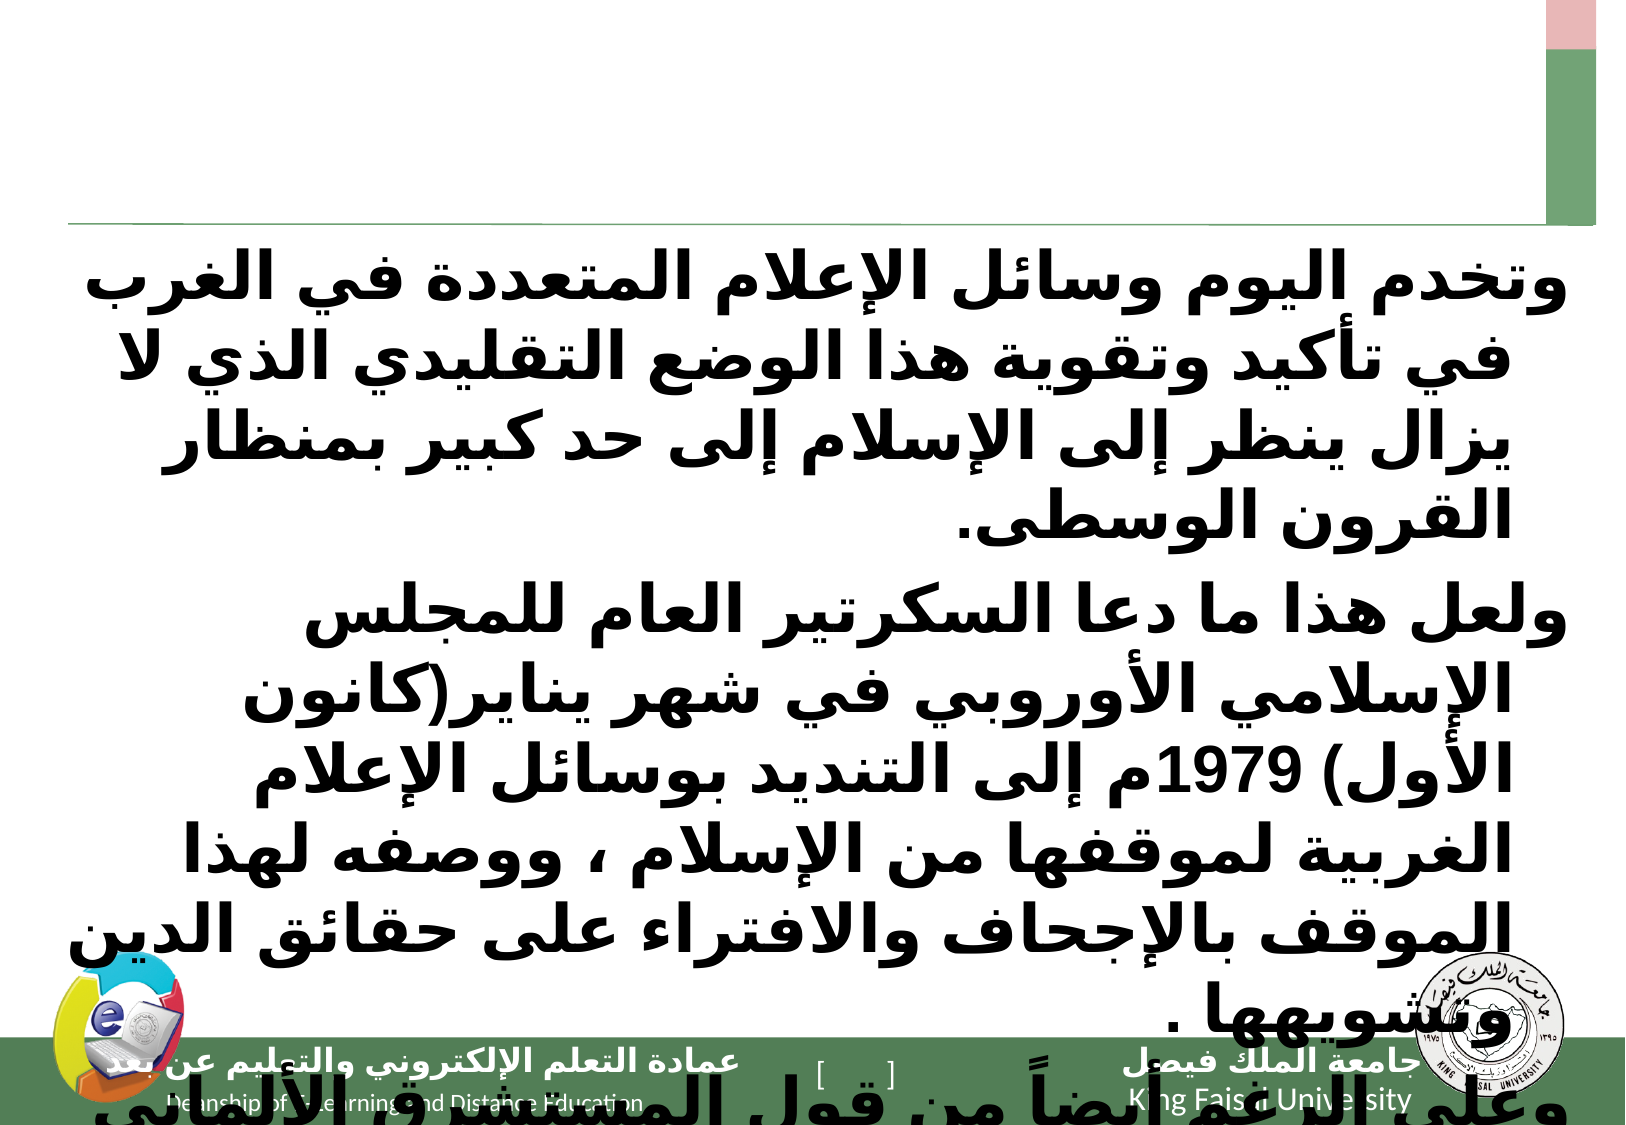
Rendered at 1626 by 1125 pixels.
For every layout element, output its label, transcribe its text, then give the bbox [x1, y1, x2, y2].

picture [1412, 1063, 1567, 1100]
picture [170, 1097, 178, 1104]
list وتخدم اليوم وسائل الإعلام المتعددة في الغرب في تأكيد وتقوية هذا الوضع التقليدي الذي لا يزال ينظر إلى الإسلام إلى حد كبير بمنظار القرون الوسطى. ولعل هذا ما دعا السكرتير العام للمجلس الإسلامي الأوروبي في شهر يناير(كانون الأول) 1979م إلى التنديد بوسائل الإعلام الغربية لموقفها من الإسلام ، ووصفه لهذا الموقف بالإجحاف والافتراء على حقائق الدين وتشويهها . وعلى الرغم أيضاً من قول المستشرق الألماني (بارت) من أن الدراسات الاستشراقية منذ منتصف القرن التاسع عشر تنحو نحو البحث عن الحقيقة الخالصة ولا تسعى إلى نوايا جانبية غير صافية [49, 224, 1588, 1063]
picture [50, 1063, 188, 1104]
picture [138, 1063, 147, 1068]
picture [120, 1063, 129, 1068]
